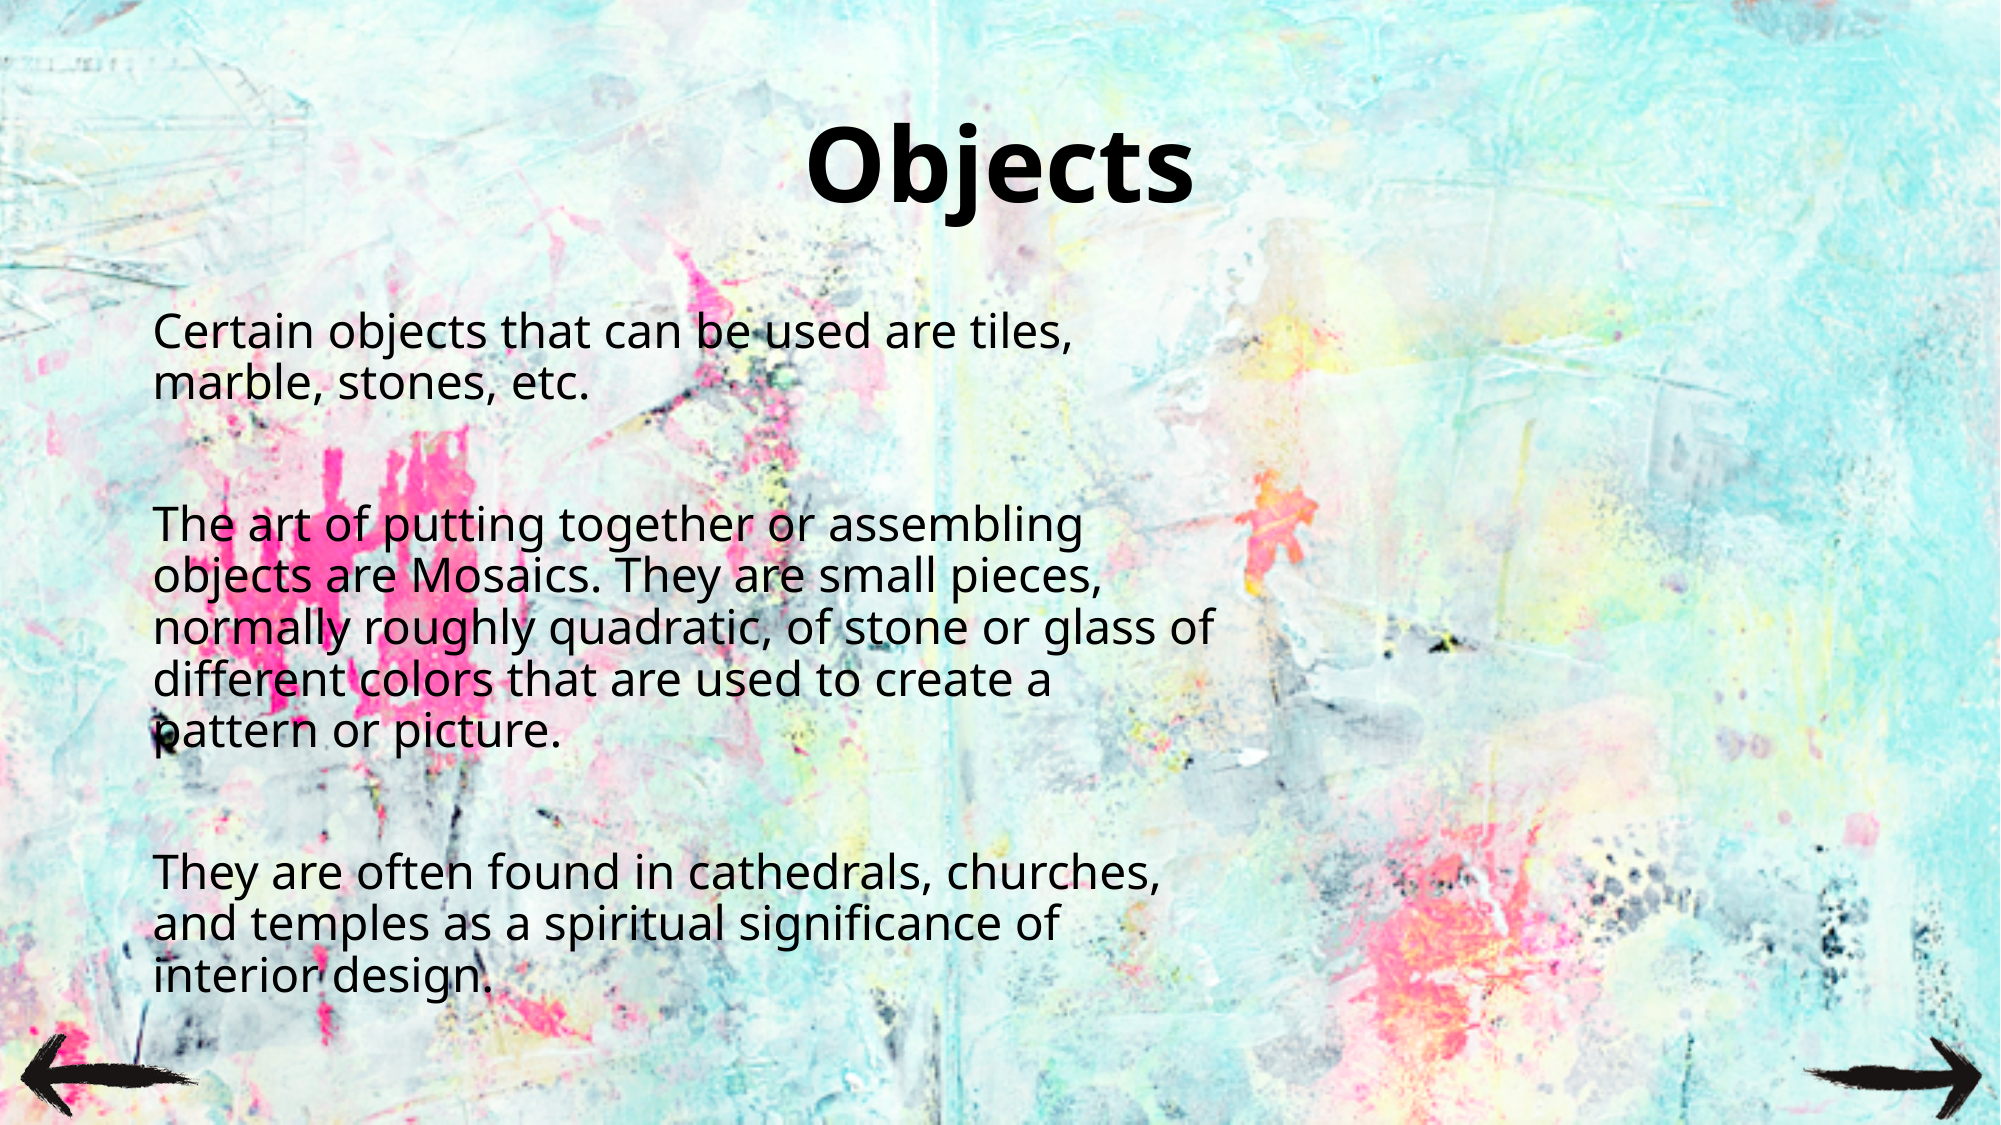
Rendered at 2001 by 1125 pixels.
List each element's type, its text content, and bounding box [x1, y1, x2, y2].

list Certain objects that can be used are tiles, marble, stones, etc. The art of putting together or assembling objects are Mosaics. They are small pieces, normally roughly quadratic, of stone or glass of different colors that are used to create a pattern or picture. They are often found in cathedrals, churches, and temples as a spiritual significance of interior design. [137, 299, 1240, 1014]
picture [0, 0, 2001, 1125]
title Objects [137, 59, 1863, 278]
